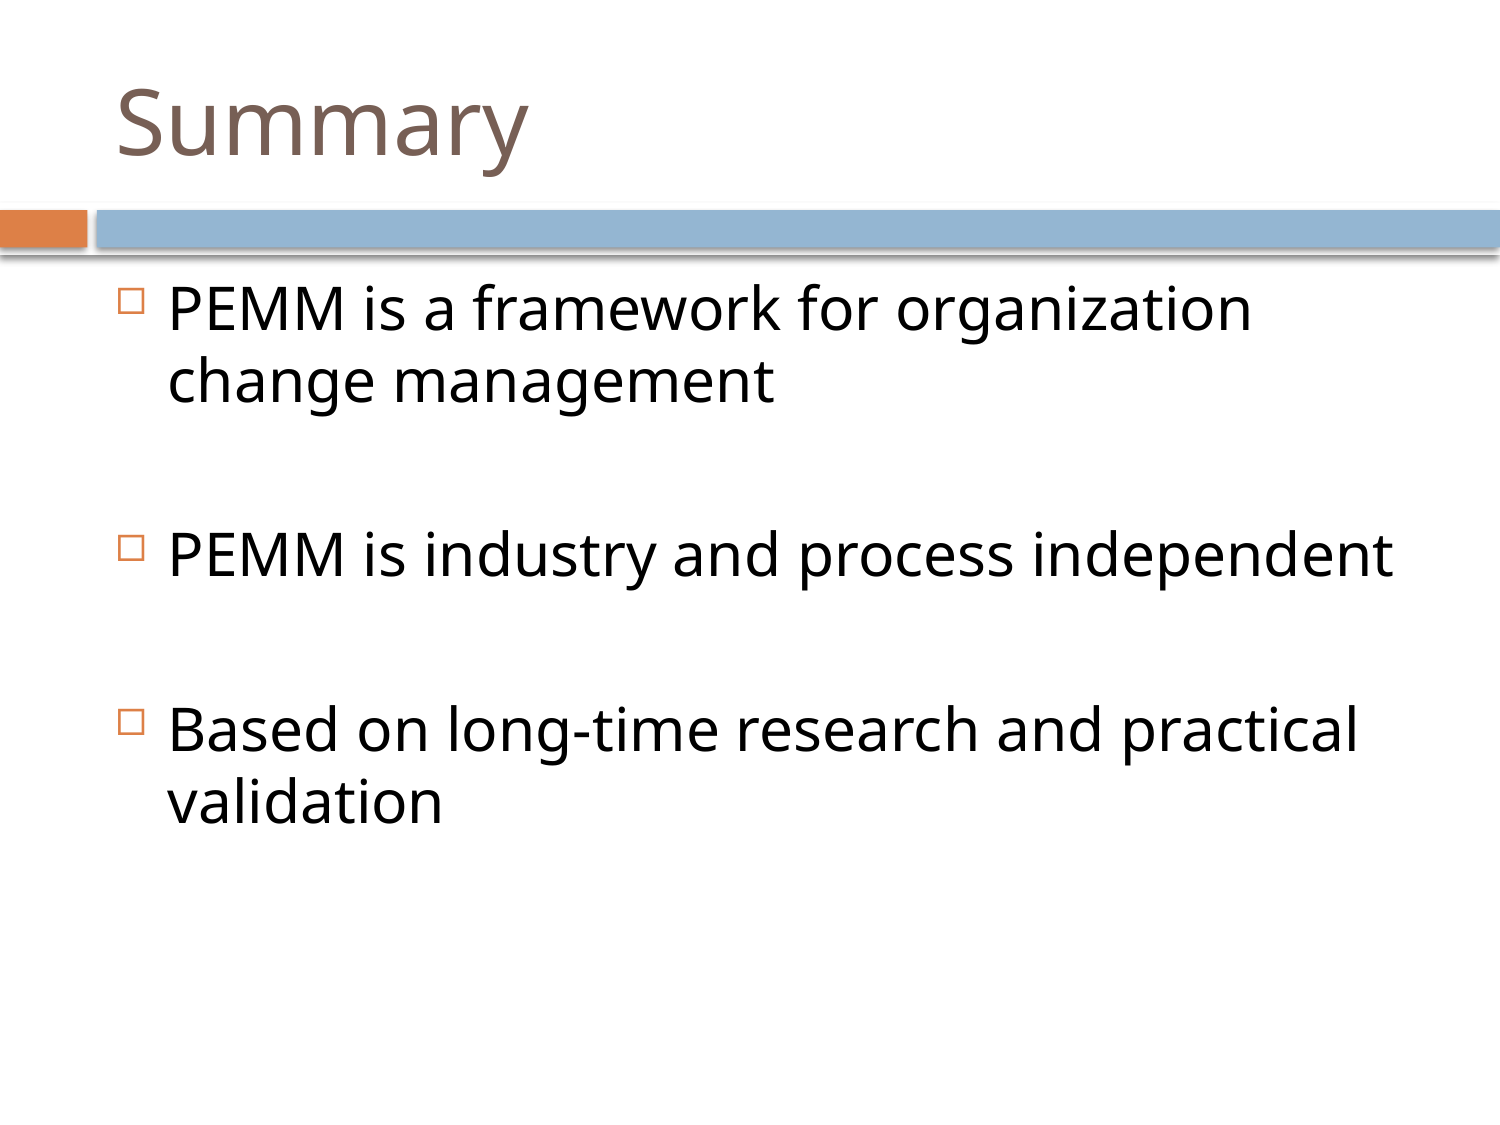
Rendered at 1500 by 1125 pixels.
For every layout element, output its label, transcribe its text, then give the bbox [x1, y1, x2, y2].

title Summary [100, 37, 1438, 200]
list PEMM is a framework for organization change management PEMM is industry and process independent Based on long-time research and practical validation [100, 262, 1438, 1000]
